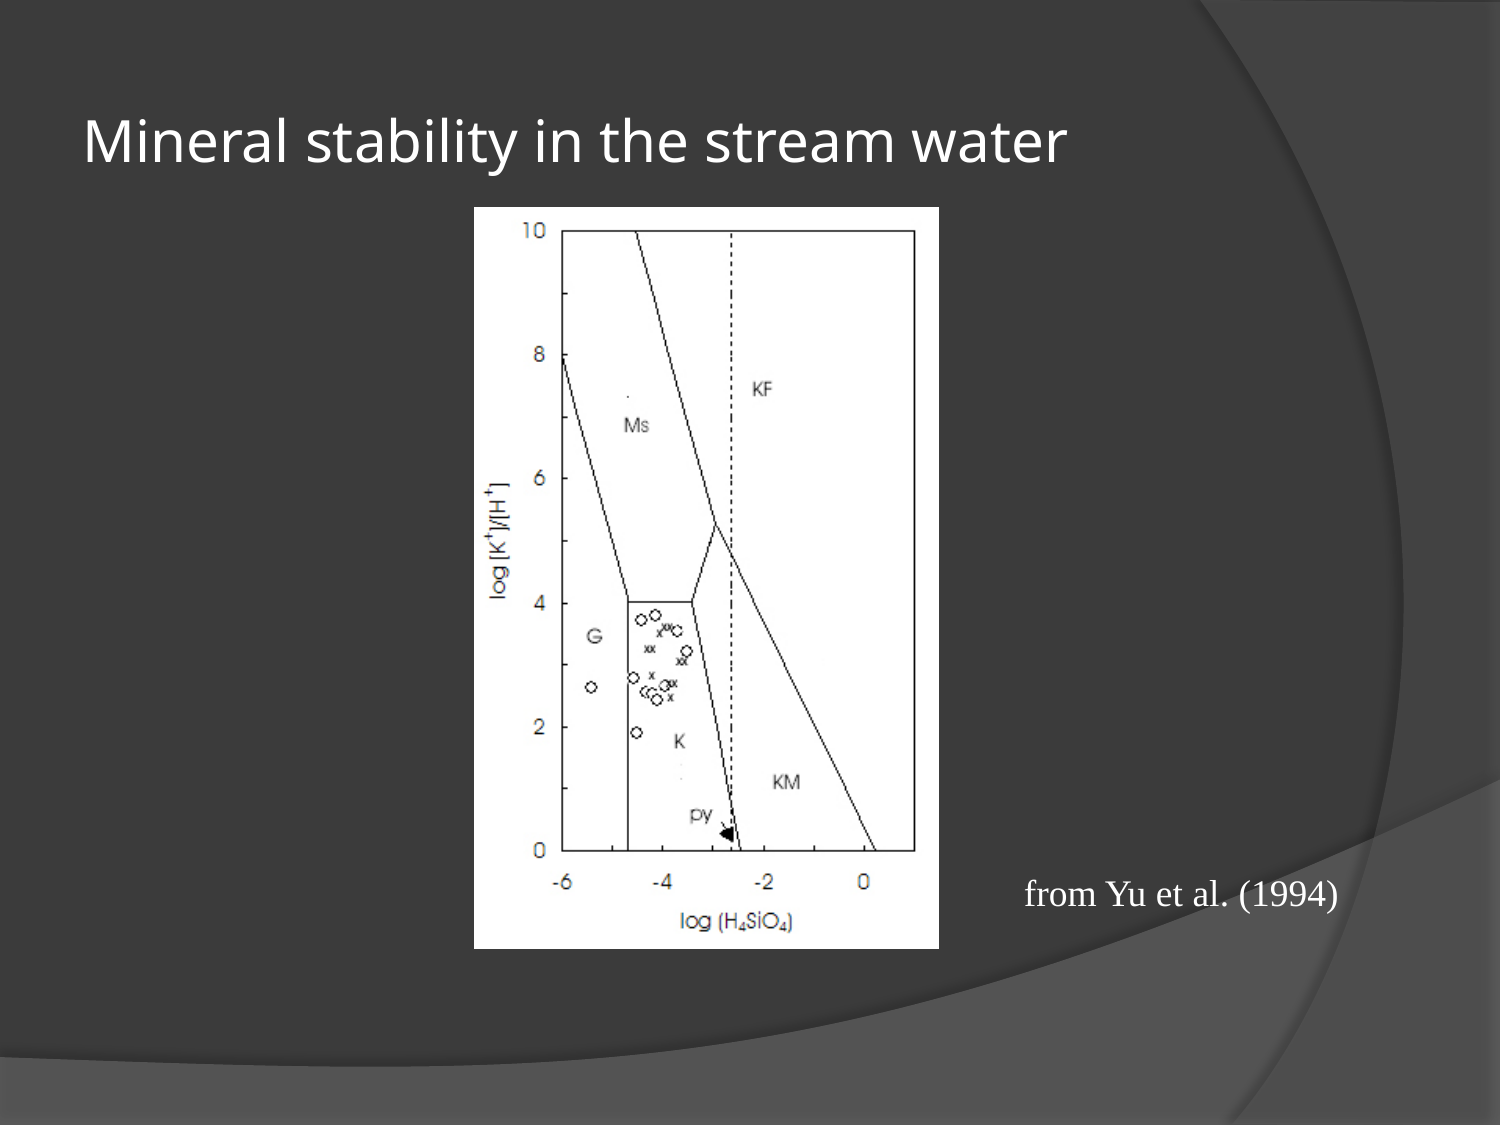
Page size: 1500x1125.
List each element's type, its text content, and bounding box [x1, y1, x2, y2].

text_box from Yu et al. (1994) [1008, 861, 1354, 921]
picture [474, 207, 940, 949]
title Mineral stability in the stream water [75, 45, 1300, 233]
